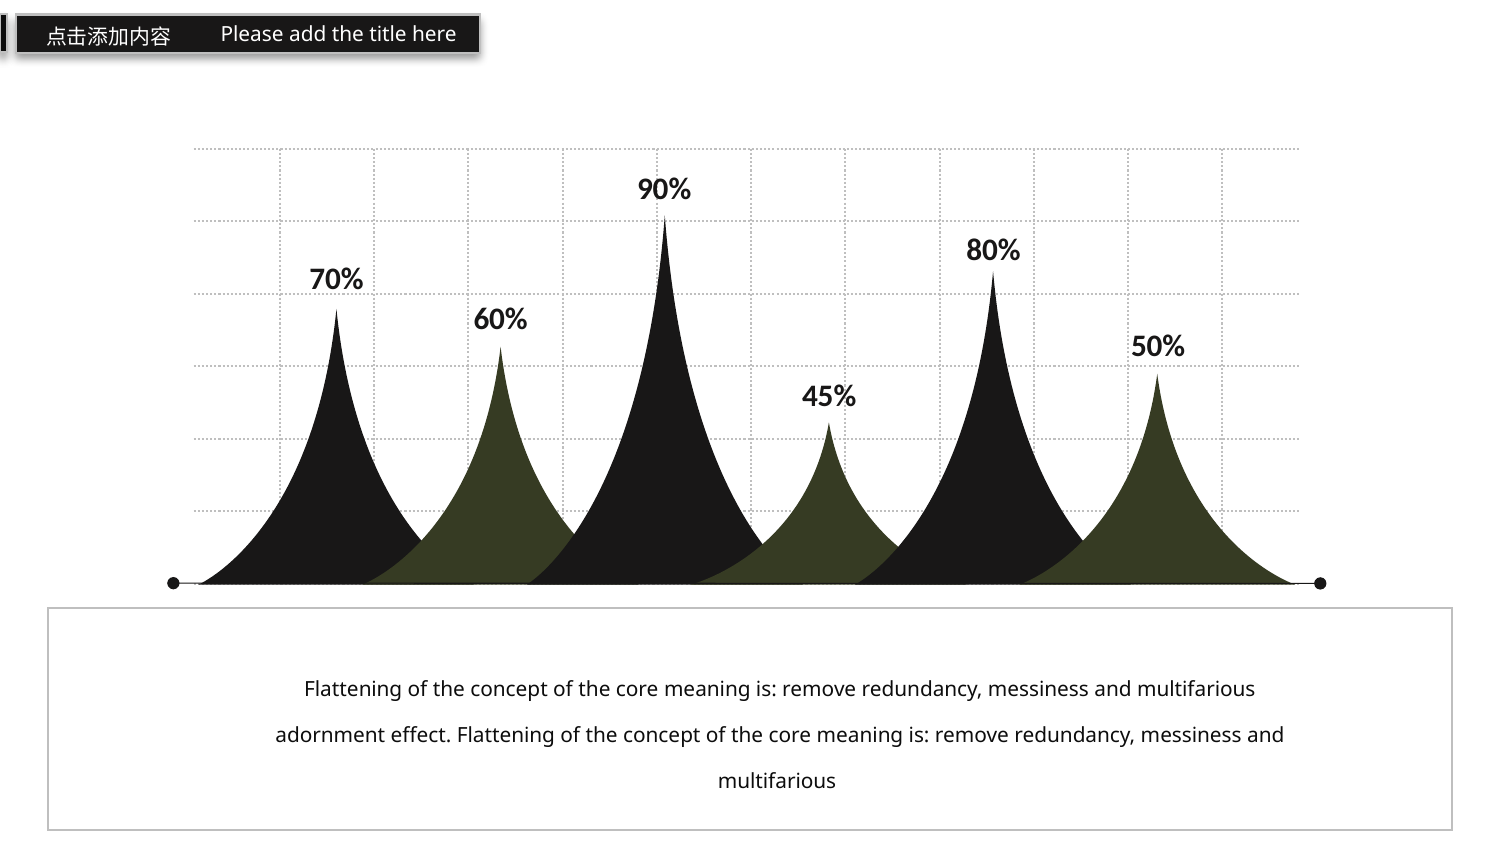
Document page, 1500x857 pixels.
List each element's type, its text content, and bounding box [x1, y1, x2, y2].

text_box [47, 607, 1453, 831]
text_box [0, 13, 8, 53]
text_box Please add the title here [205, 12, 472, 53]
text_box Flattening of the concept of the core meaning is: remove redundancy, messiness and multifarious adornment effect. Flattening of the concept of the core meaning is: remove redundancy, messiness and multifarious [253, 647, 1307, 846]
text_box [15, 13, 481, 54]
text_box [173, 148, 1321, 585]
